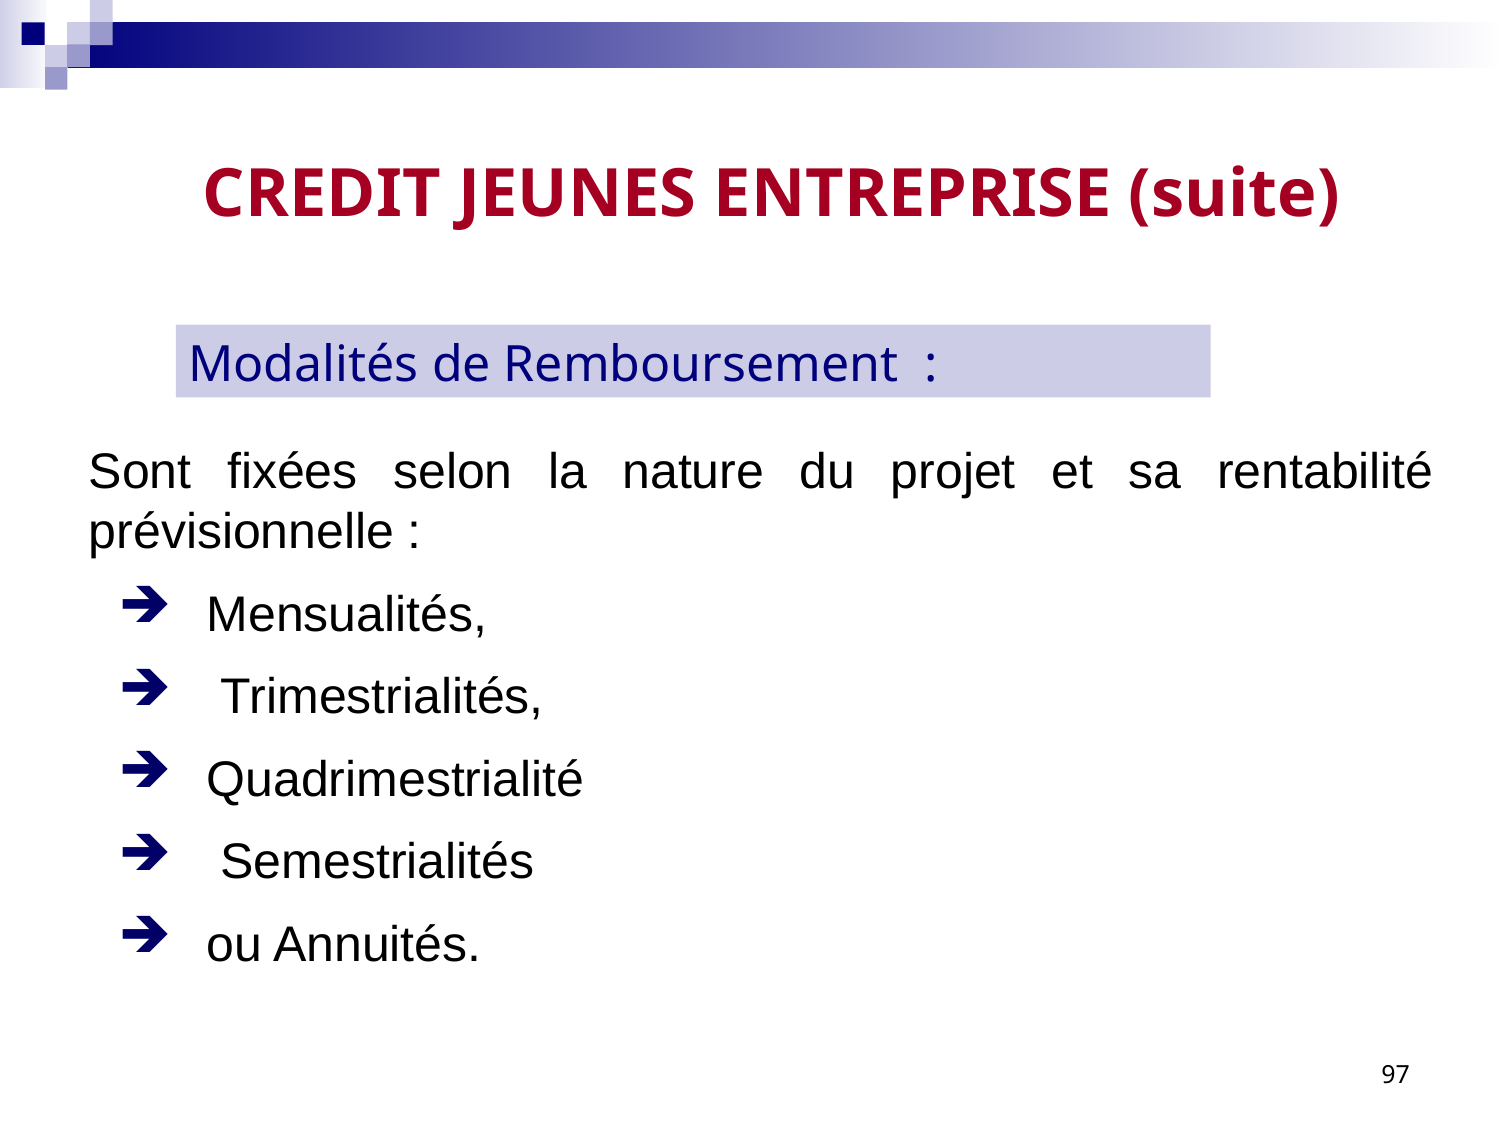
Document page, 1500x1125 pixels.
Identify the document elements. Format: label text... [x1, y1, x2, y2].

slide_number 97 [1074, 1025, 1425, 1100]
text_box Modalités de Remboursement : [175, 324, 1211, 398]
title CREDIT JEUNES ENTREPRISE (suite) [96, 77, 1447, 303]
text_box Sont fixées selon la nature du projet et sa rentabilité prévisionnelle : Mensualités, Trimestrialités, Quadrimestrialité Semestrialités ou Annuités. [76, 432, 1447, 978]
